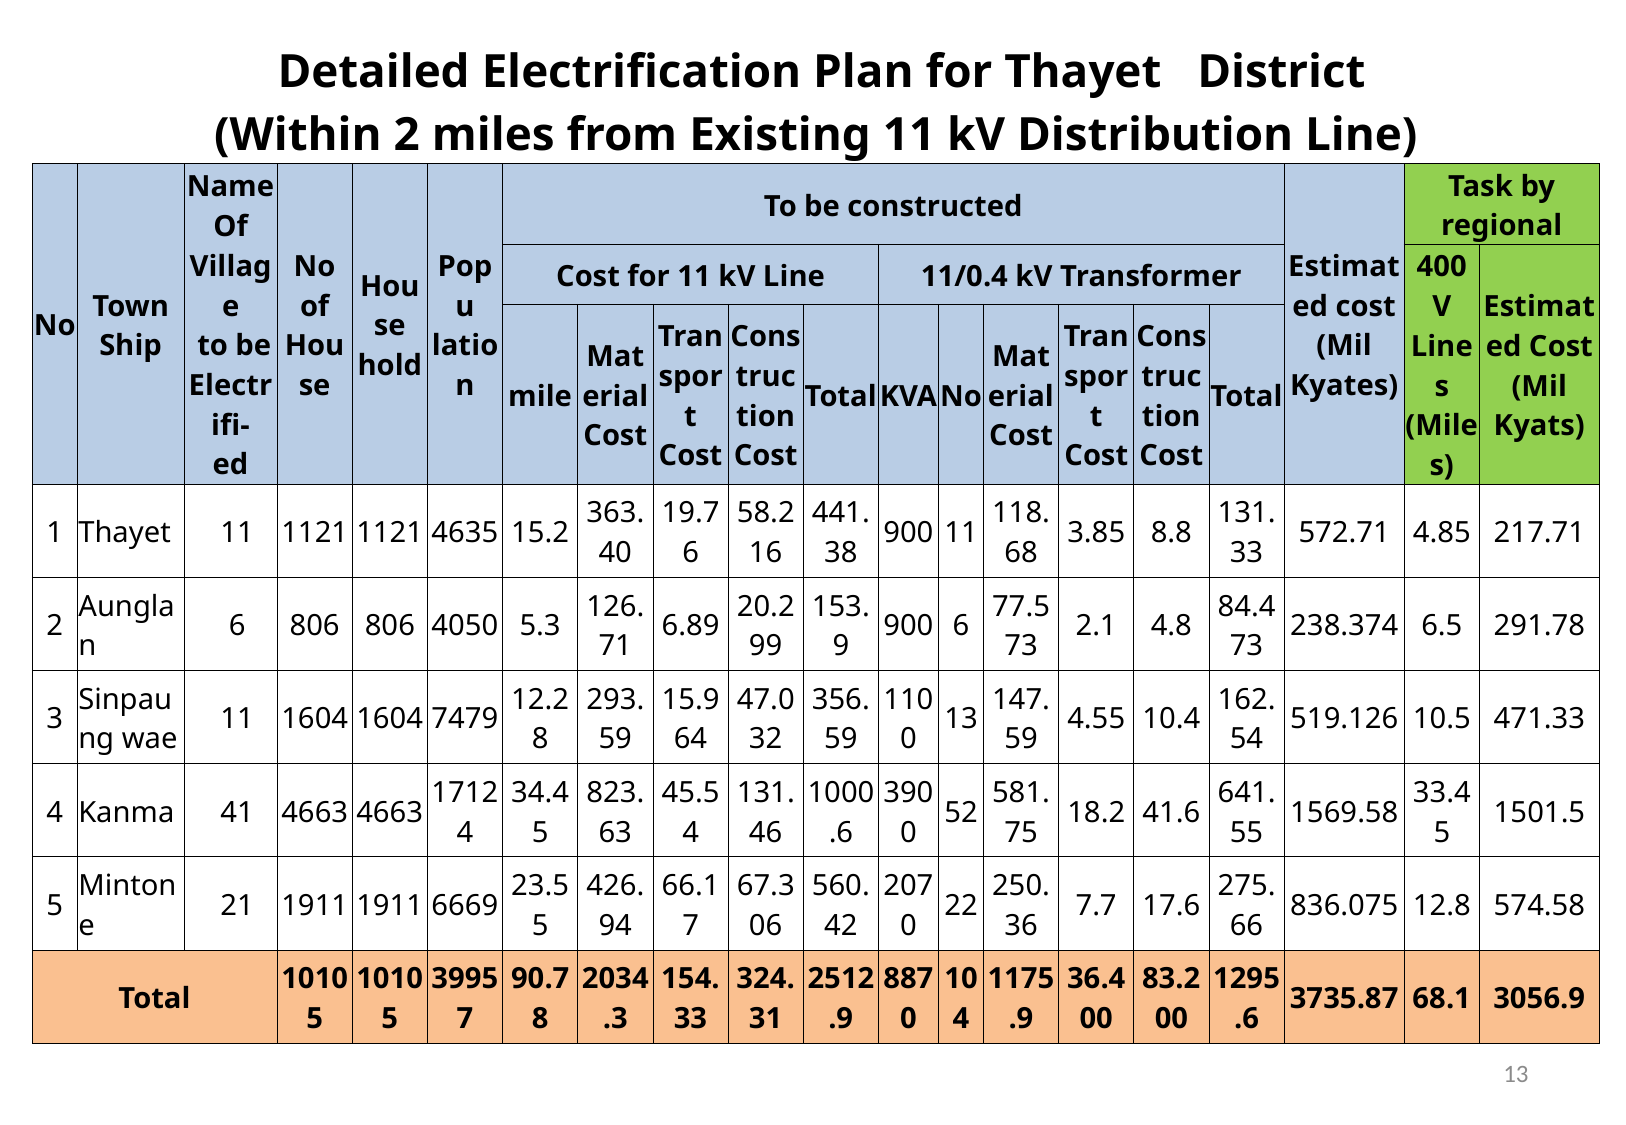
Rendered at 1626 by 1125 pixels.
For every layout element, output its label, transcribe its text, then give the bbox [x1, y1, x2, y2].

table_cell 8870 [879, 951, 938, 1043]
table_cell Task by regional [1405, 164, 1599, 244]
table_cell 324.31 [729, 951, 803, 1043]
table_cell Construction Cost [1134, 305, 1209, 484]
table_cell 6.5 [1405, 578, 1479, 670]
table_cell 45.54 [654, 764, 728, 856]
table_cell 1295.6 [1210, 951, 1284, 1042]
table_cell 10105 [278, 951, 352, 1043]
table_cell Tran sport Cost [654, 305, 728, 484]
table_cell 8.8 [1134, 485, 1209, 577]
table_cell No [33, 164, 77, 484]
table_cell 356.59 [804, 671, 878, 763]
table_cell 574.58 [1480, 857, 1599, 950]
table_cell 10.5 [1405, 671, 1479, 763]
table_cell 126.71 [578, 578, 653, 670]
table_cell 291.78 [1480, 578, 1599, 670]
table_cell 1911 [353, 857, 427, 950]
table_cell 400 V Lines (Miles) [1405, 245, 1479, 484]
table_cell 238.374 [1285, 578, 1404, 670]
table_cell Cost for 11 kV Line [503, 245, 878, 304]
table_cell 12.28 [503, 671, 577, 763]
table_cell 900 [879, 578, 938, 670]
table_cell 39957 [428, 951, 502, 1043]
table_cell 806 [353, 578, 427, 670]
table_cell 13 [939, 671, 983, 763]
table_cell 34.45 [503, 764, 577, 856]
table_cell 153.9 [804, 578, 878, 670]
table_cell 1569.58 [1285, 764, 1404, 856]
table_cell 4663 [353, 764, 427, 856]
table_cell 3056.9 [1480, 951, 1599, 1043]
table_cell 7479 [428, 671, 502, 763]
table_cell 4 [33, 764, 77, 856]
table_cell 519.126 [1285, 671, 1404, 763]
table_cell 22 [939, 857, 983, 950]
table_cell 19.76 [654, 485, 728, 577]
table_cell 4.55 [1059, 671, 1133, 763]
table_cell 1 [33, 485, 77, 577]
table_cell 641.55 [1210, 764, 1284, 856]
table_cell Material Cost [984, 305, 1058, 484]
table_cell 1175.9 [984, 951, 1058, 1043]
table_header Detailed Electrification Plan for Thayet District (Within 2 miles from Existing 11 kV Distribution Line) [32, 38, 1599, 163]
table_cell Popu lation [428, 164, 502, 484]
table_cell 293.59 [578, 671, 653, 763]
table_cell 6669 [428, 857, 502, 950]
table_cell 15.2 [503, 485, 577, 577]
table_cell 1121 [353, 485, 427, 577]
table_cell 3900 [879, 764, 938, 856]
table_cell KVA [879, 305, 938, 484]
table_cell 41 [185, 764, 277, 856]
table_cell 67.306 [729, 857, 803, 950]
table_cell 104 [939, 951, 983, 1043]
table_cell 1911 [278, 857, 352, 950]
table_cell 23.55 [503, 857, 577, 950]
slide_number 13 [1164, 1042, 1544, 1103]
table_cell 131.46 [729, 764, 803, 856]
table_cell Total [1210, 305, 1284, 484]
table_cell mile [503, 305, 577, 484]
table_cell Mintone [78, 857, 184, 950]
table_cell 900 [879, 485, 938, 577]
table_cell 17.6 [1134, 857, 1209, 950]
table_cell Estimated cost (Mil Kyates) [1285, 164, 1404, 484]
table_cell 2 [33, 578, 77, 670]
table_cell 426.94 [578, 857, 653, 950]
table_cell 836.075 [1285, 857, 1404, 950]
table_cell 15.964 [654, 671, 728, 763]
table_cell 5 [33, 857, 77, 950]
table_cell Kanma [78, 764, 184, 856]
table_cell 118.68 [984, 485, 1058, 577]
table_cell 17124 [428, 764, 502, 856]
table_cell 11/0.4 kV Transformer [879, 245, 1284, 304]
table_cell 7.7 [1059, 857, 1133, 950]
table_cell 20.299 [729, 578, 803, 670]
table_cell No of House [278, 164, 352, 484]
table_cell 18.2 [1059, 764, 1133, 856]
table_cell 806 [278, 578, 352, 670]
table_cell 12.8 [1405, 857, 1479, 950]
table_cell Name Of Village to be Electrifi- ed [185, 164, 277, 484]
table_cell 4050 [428, 578, 502, 670]
table_cell 3.85 [1059, 485, 1133, 577]
table_cell 1100 [879, 671, 938, 763]
table_cell 572.71 [1285, 485, 1404, 577]
table_cell 6 [939, 578, 983, 670]
table_cell 4.85 [1405, 485, 1479, 577]
table_cell 823.63 [578, 764, 653, 856]
table_cell 33.45 [1405, 764, 1479, 856]
table_cell 154.33 [654, 951, 728, 1043]
table_cell 11 [185, 485, 277, 577]
table_cell 68.1 [1405, 951, 1479, 1042]
table_cell 5.3 [503, 578, 577, 670]
table_cell 441.38 [804, 485, 878, 577]
table_cell House hold [353, 164, 427, 484]
table_cell 2512.9 [804, 951, 878, 1043]
table_cell 1501.5 [1480, 764, 1599, 856]
table_cell 10.4 [1134, 671, 1209, 763]
table_cell 363.40 [578, 485, 653, 577]
table_cell 10105 [353, 951, 427, 1043]
table_cell Construction Cost [729, 305, 803, 484]
table_cell 2034.3 [578, 951, 653, 1043]
table_cell 4.8 [1134, 578, 1209, 670]
table_cell 147.59 [984, 671, 1058, 763]
table_cell 250.36 [984, 857, 1058, 950]
table_cell Aunglan [78, 578, 184, 670]
table_cell 1000.6 [804, 764, 878, 856]
table_cell 90.78 [503, 951, 577, 1043]
table_cell 1604 [278, 671, 352, 763]
table_cell 66.17 [654, 857, 728, 950]
table_cell 83.200 [1134, 951, 1209, 1043]
table_cell 560.42 [804, 857, 878, 950]
table_cell No [939, 305, 983, 484]
table_cell 36.400 [1059, 951, 1133, 1043]
table_cell 581.75 [984, 764, 1058, 856]
table_cell 1121 [278, 485, 352, 577]
table_cell 131.33 [1210, 485, 1284, 577]
table_cell 3735.87 [1285, 951, 1404, 1042]
table_cell 58.216 [729, 485, 803, 577]
table_cell Material Cost [578, 305, 653, 484]
table_cell Thayet [78, 485, 184, 577]
table_cell Tran sport Cost [1059, 305, 1133, 484]
table_cell 52 [939, 764, 983, 856]
table_cell Total [33, 951, 277, 1043]
table_cell 162.54 [1210, 671, 1284, 763]
table_cell To be constructed [503, 164, 1284, 244]
table_cell 47.032 [729, 671, 803, 763]
table_cell 11 [185, 671, 277, 763]
table_cell 21 [185, 857, 277, 950]
table_cell 11 [939, 485, 983, 577]
table_cell 77.573 [984, 578, 1058, 670]
table_cell 6 [185, 578, 277, 670]
table_cell Estimated Cost (Mil Kyats) [1480, 245, 1599, 484]
table_cell 471.33 [1480, 671, 1599, 763]
table_cell Sinpaung wae [78, 671, 184, 763]
table_cell 217.71 [1480, 485, 1599, 577]
table_cell Town Ship [78, 164, 184, 484]
table_cell 41.6 [1134, 764, 1209, 856]
table_cell 4635 [428, 485, 502, 577]
table_cell 2070 [879, 857, 938, 950]
table_cell 6.89 [654, 578, 728, 670]
table_cell 3 [33, 671, 77, 763]
table_cell 275.66 [1210, 857, 1284, 950]
table_cell 1604 [353, 671, 427, 763]
table_cell Total [804, 305, 878, 484]
table_cell 84.473 [1210, 578, 1284, 670]
table_cell 4663 [278, 764, 352, 856]
table_cell 2.1 [1059, 578, 1133, 670]
